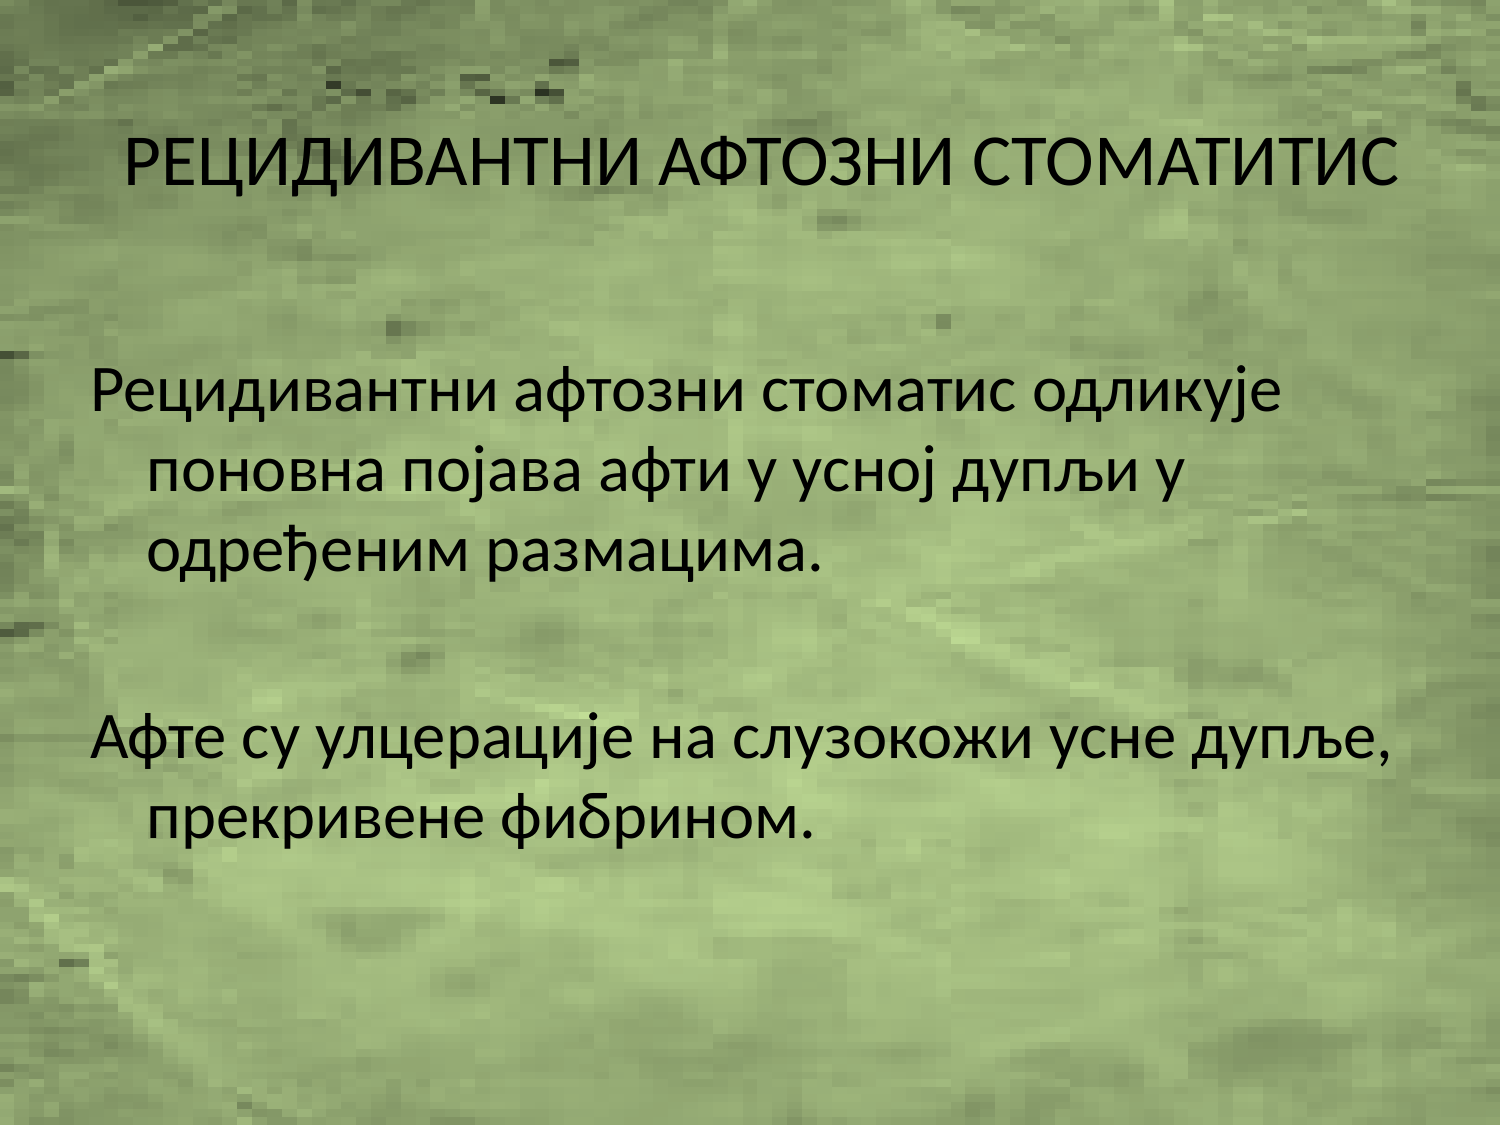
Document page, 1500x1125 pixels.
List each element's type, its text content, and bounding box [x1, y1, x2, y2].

list Рецидивантни афтозни стоматис одликује поновна појава афти у усној дупљи у одређеним размацима. Афте су улцерације на слузокожи усне дупље, прекривене фибрином. [75, 337, 1425, 1080]
title РЕЦИДИВАНТНИ АФТОЗНИ СТОМАТИТИС [87, 62, 1438, 250]
